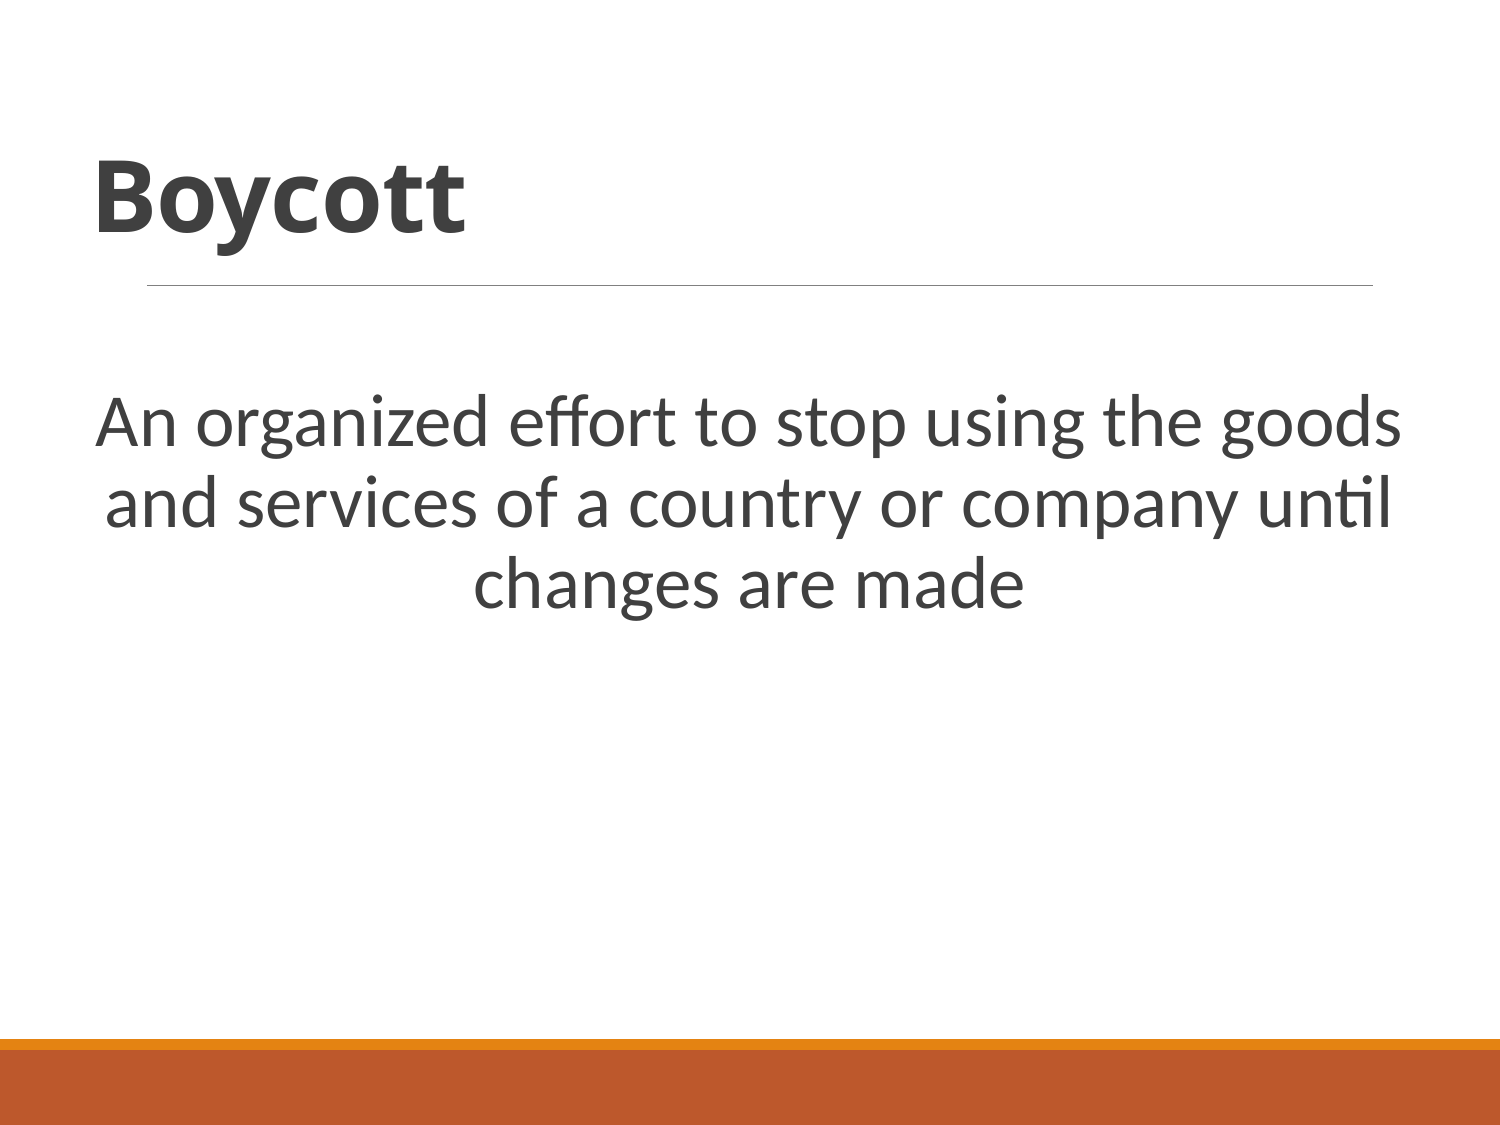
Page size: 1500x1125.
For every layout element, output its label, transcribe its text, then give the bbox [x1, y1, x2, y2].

list An organized effort to stop using the goods and services of a country or company until changes are made [75, 294, 1425, 1038]
title Boycott [75, 73, 1425, 261]
